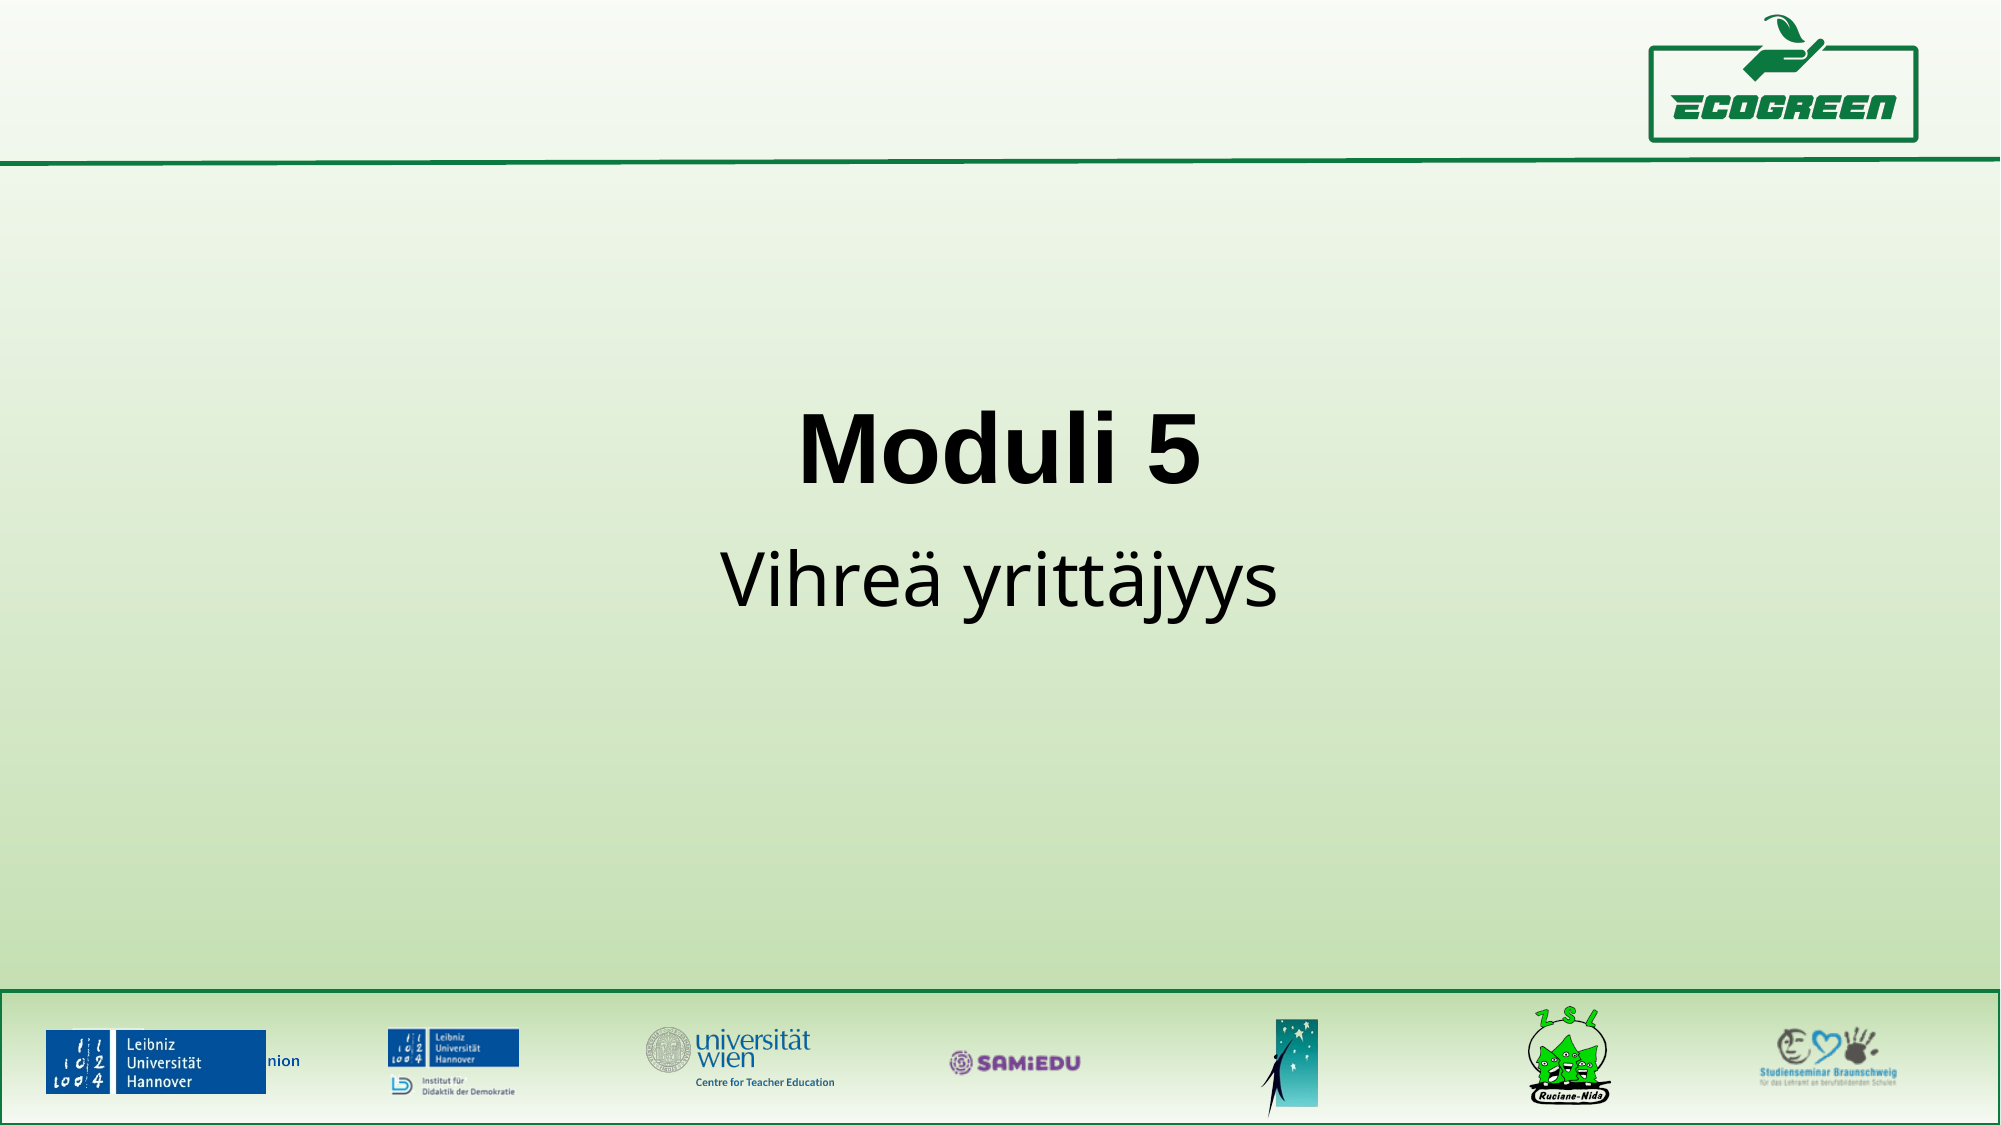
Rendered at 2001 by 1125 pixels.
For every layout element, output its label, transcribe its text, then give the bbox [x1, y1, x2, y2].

text_box Moduli 5 Vihreä yrittäjyys [184, 394, 1815, 731]
picture [1259, 1018, 1330, 1125]
picture [1755, 1022, 1902, 1091]
picture [646, 1027, 834, 1086]
picture [1528, 1006, 1611, 1105]
picture [1639, 0, 1928, 157]
picture [945, 1047, 1087, 1079]
picture [388, 1022, 519, 1103]
picture [46, 1027, 317, 1094]
